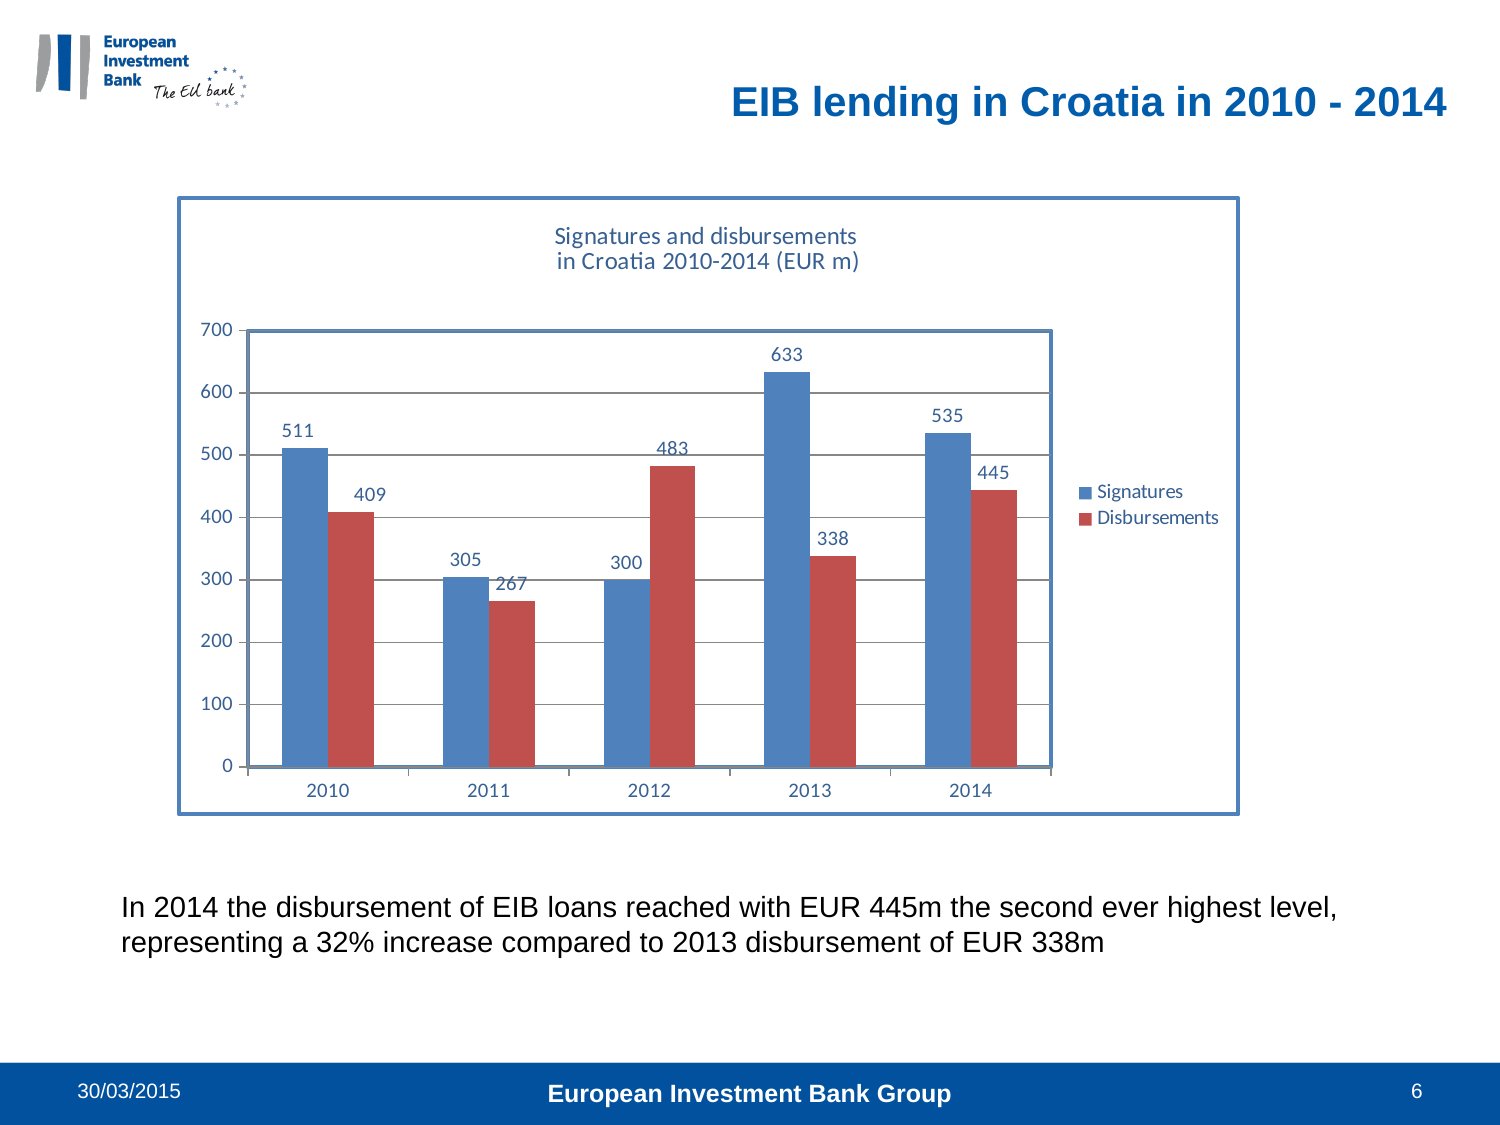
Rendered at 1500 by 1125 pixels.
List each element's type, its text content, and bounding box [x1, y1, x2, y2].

chart [176, 195, 1241, 817]
footer European Investment Bank Group [230, 1070, 1270, 1125]
slide_number 6 [1275, 1070, 1438, 1125]
text_box In 2014 the disbursement of EIB loans reached with EUR 445m the second ever highest level, representing a 32% increase compared to 2013 disbursement of EUR 338m [106, 881, 1388, 967]
picture [0, 0, 1500, 1125]
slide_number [62, 1070, 225, 1125]
title EIB lending in Croatia in 2010 - 2014 [395, 37, 1459, 163]
